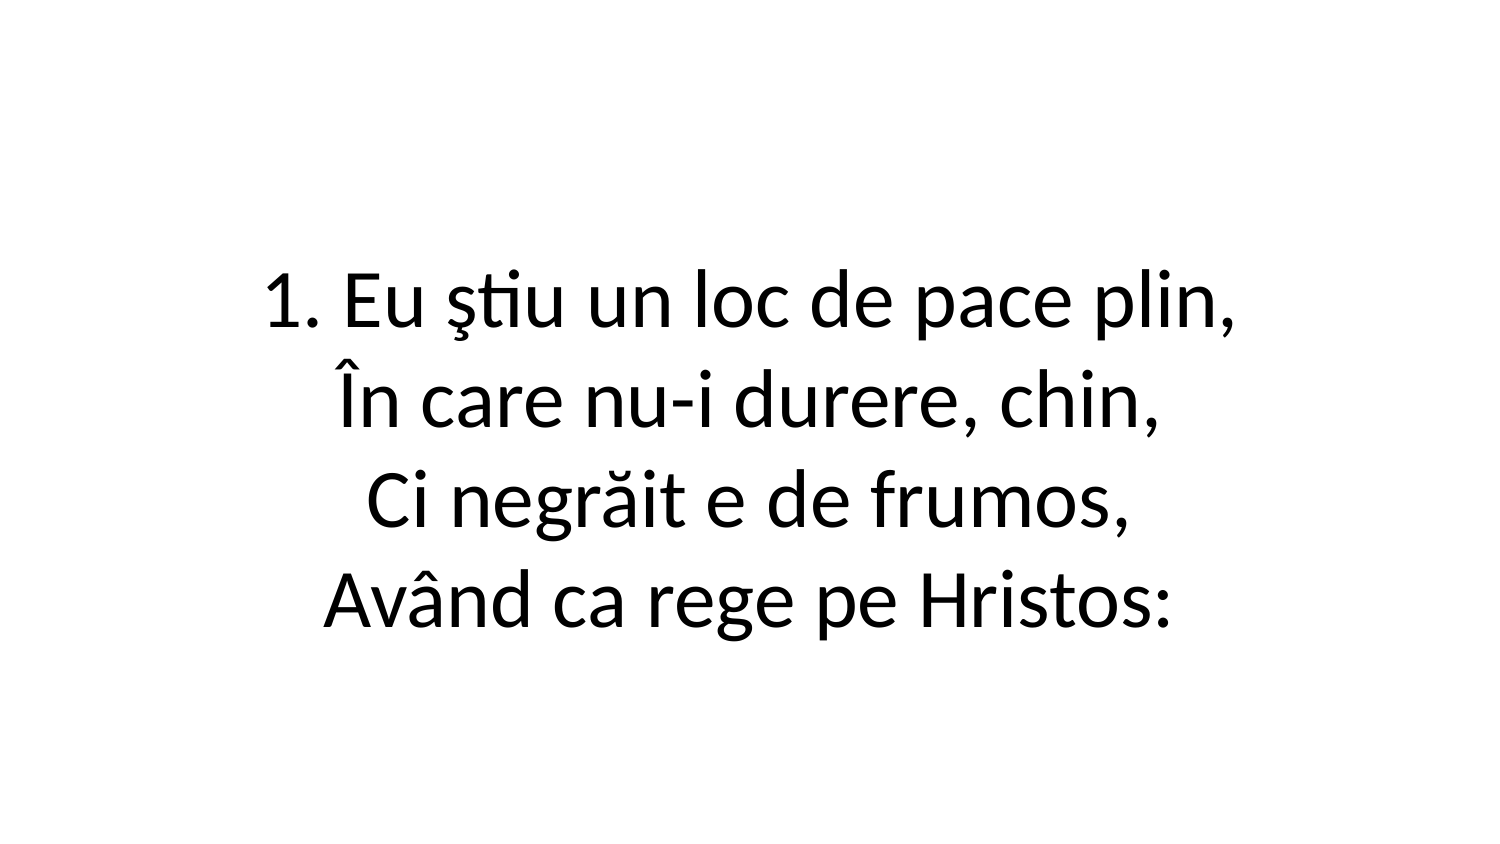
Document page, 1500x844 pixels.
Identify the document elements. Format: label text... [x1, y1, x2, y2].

text_box 1. Eu ştiu un loc de pace plin, În care nu-i durere, chin, Ci negrăit e de frumos, Având ca rege pe Hristos: [245, 192, 1255, 652]
